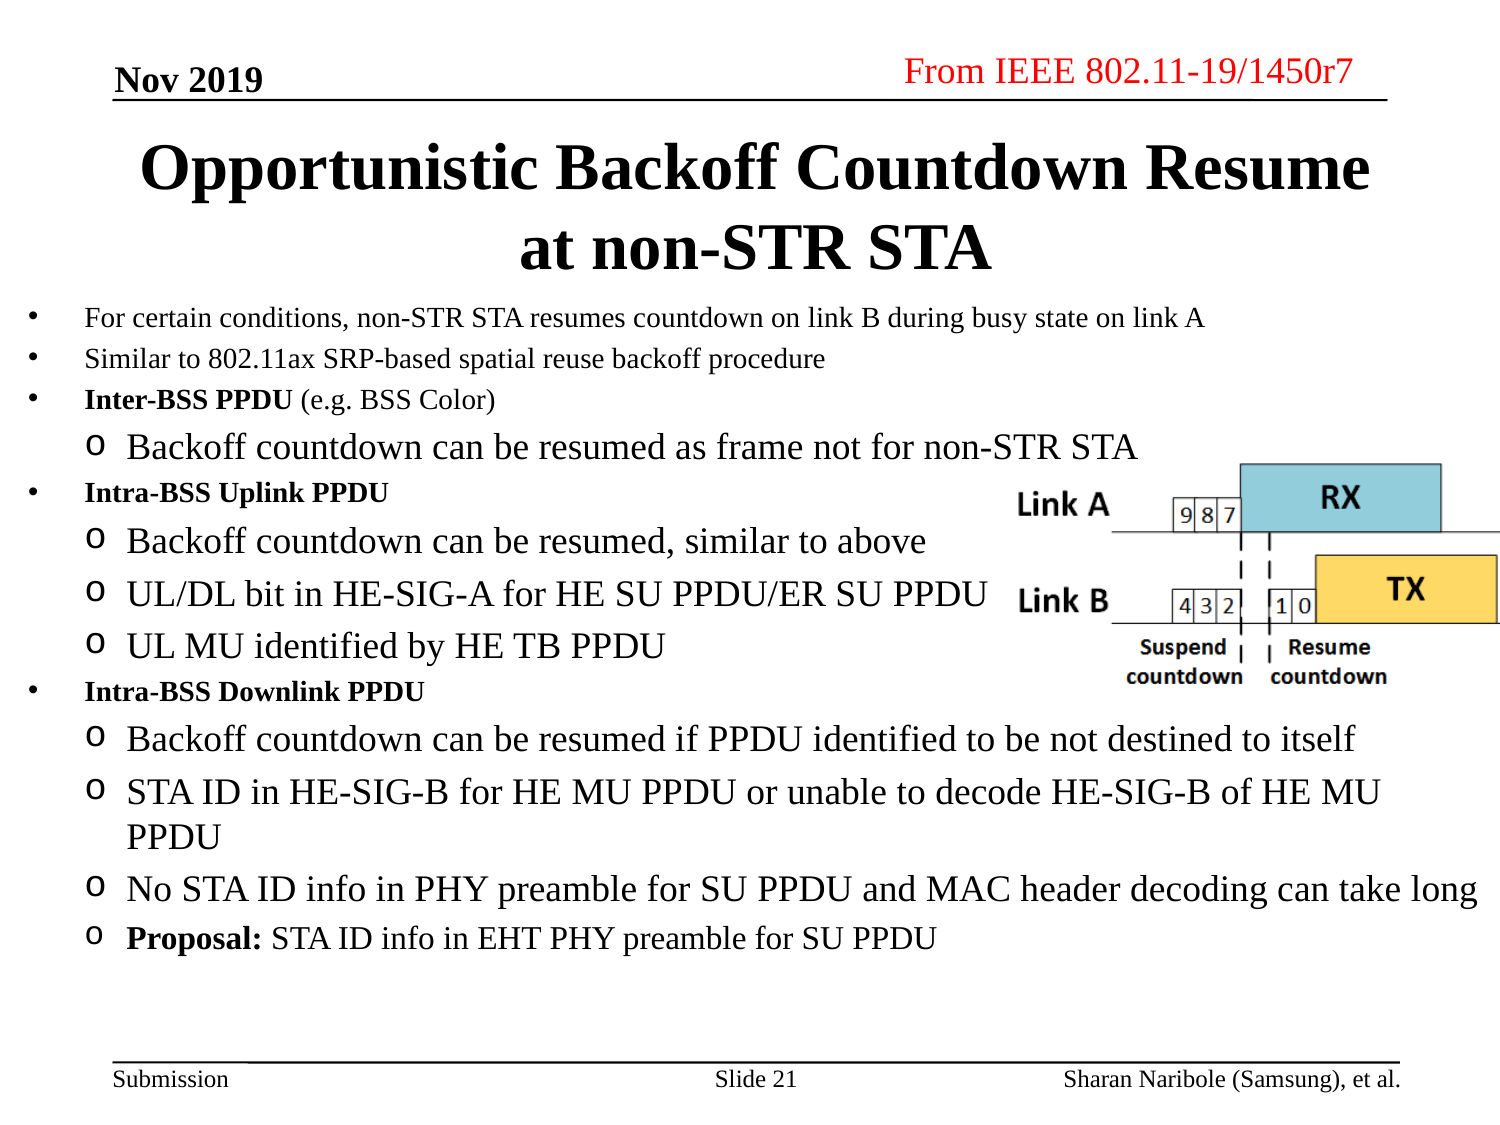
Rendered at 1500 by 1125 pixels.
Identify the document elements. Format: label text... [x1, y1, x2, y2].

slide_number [114, 54, 265, 101]
list For certain conditions, non-STR STA resumes countdown on link B during busy state on link A Similar to 802.11ax SRP-based spatial reuse backoff procedure Inter-BSS PPDU (e.g. BSS Color) Backoff countdown can be resumed as frame not for non-STR STA Intra-BSS Uplink PPDU Backoff countdown can be resumed, similar to above UL/DL bit in HE-SIG-A for HE SU PPDU/ER SU PPDU UL MU identified by HE TB PPDU Intra-BSS Downlink PPDU Backoff countdown can be resumed if PPDU identified to be not destined to itself STA ID in HE-SIG-B for HE MU PPDU or unable to decode HE-SIG-B of HE MU PPDU No STA ID info in PHY preamble for SU PPDU and MAC header decoding can take long Proposal: STA ID info in EHT PHY preamble for SU PPDU [12, 290, 1500, 1000]
footer Sharan Naribole (Samsung), et al. [1058, 1061, 1402, 1093]
title Opportunistic Backoff Countdown Resume at non-STR STA [88, 137, 1424, 269]
slide_number Slide 21 [712, 1061, 801, 1093]
text_box From IEEE 802.11-19/1450r7 [889, 38, 1402, 99]
picture [996, 463, 1500, 704]
